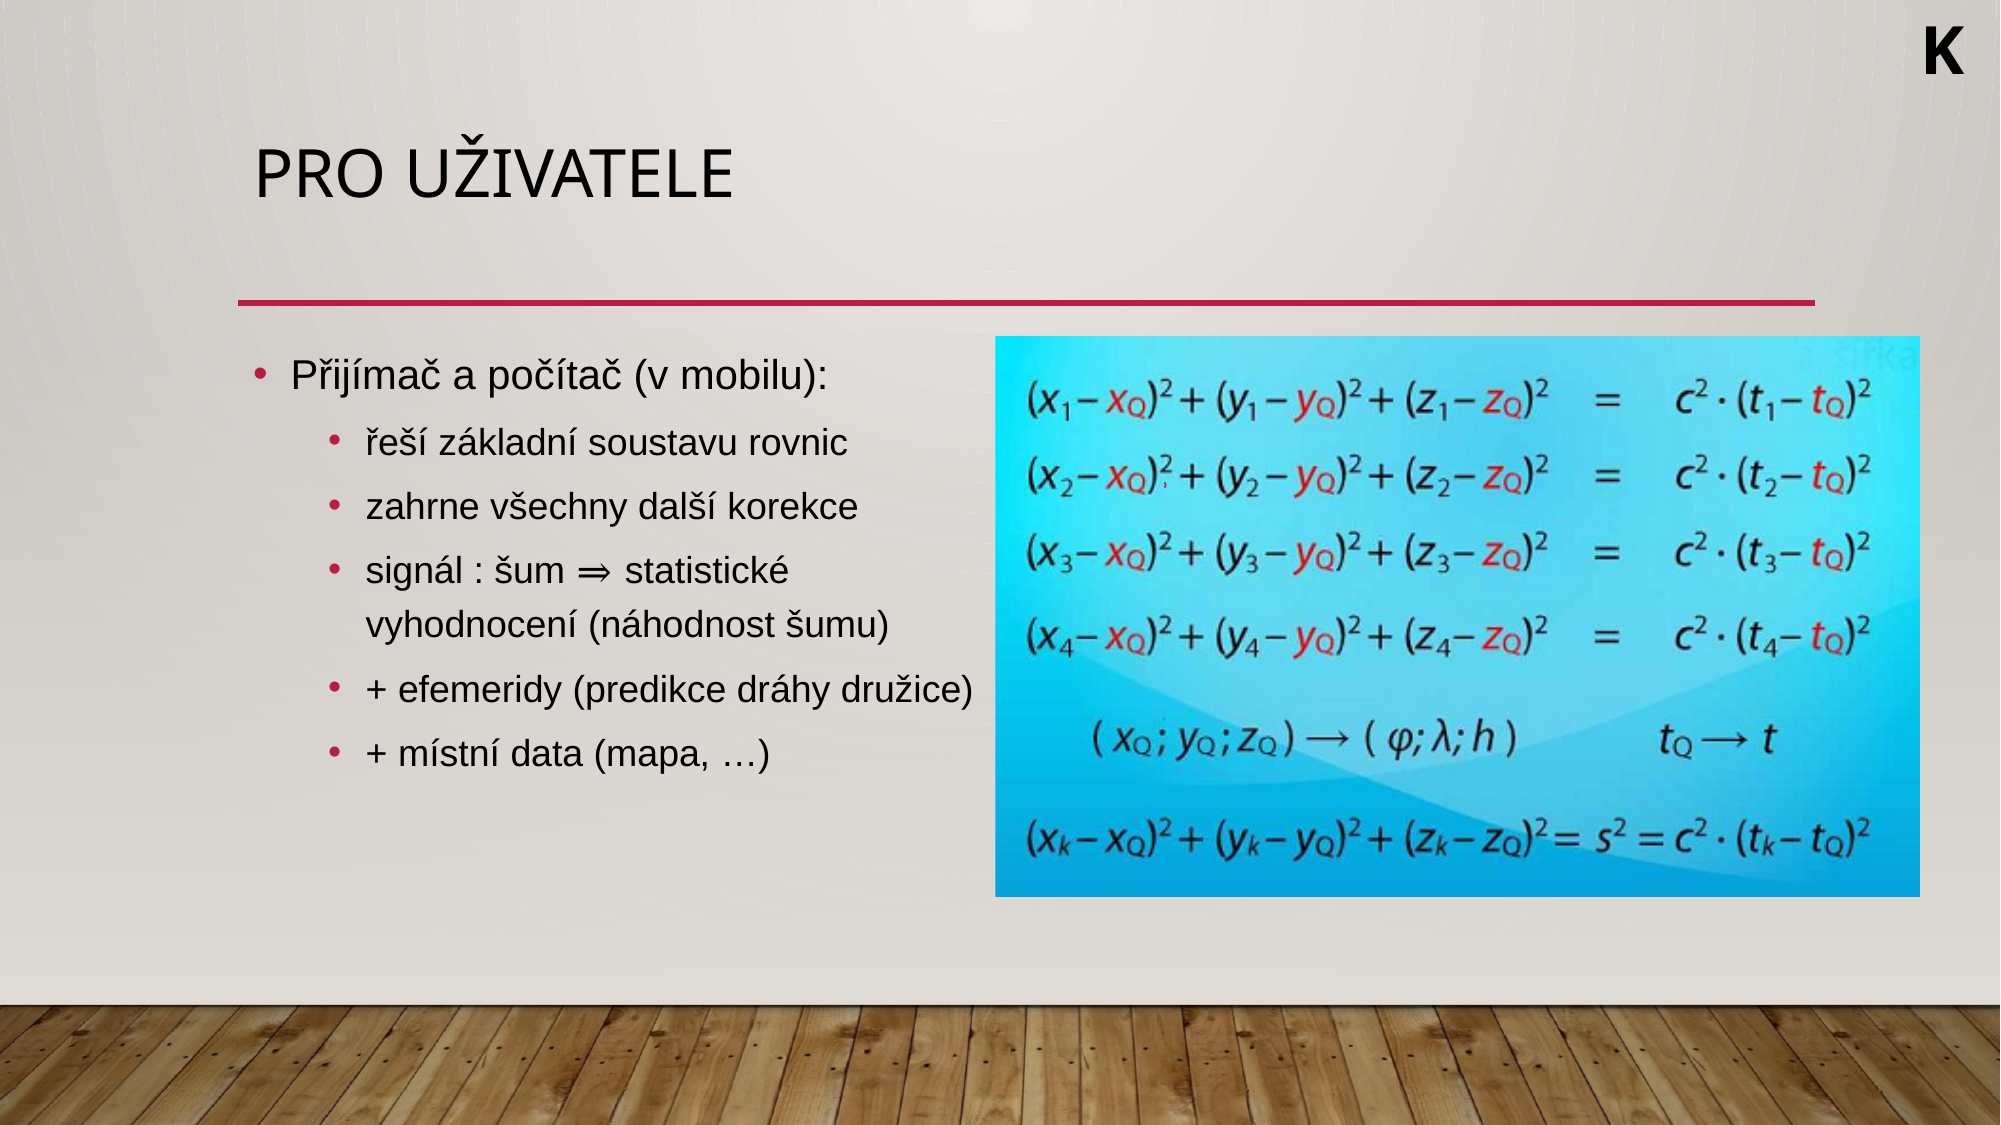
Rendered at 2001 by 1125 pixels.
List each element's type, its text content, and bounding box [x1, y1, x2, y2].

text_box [995, 335, 1921, 898]
title Pro uživatele [238, 131, 1814, 305]
list Přijímač a počítač (v mobilu): řeší základní soustavu rovnic zahrne všechny další korekce signál : šum ⇒ statistické vyhodnocení (náhodnost šumu) + efemeridy (predikce dráhy družice) + místní data (mapa, …) [238, 330, 1814, 897]
text_box K [1905, 0, 1978, 95]
picture [0, 1005, 2000, 1125]
